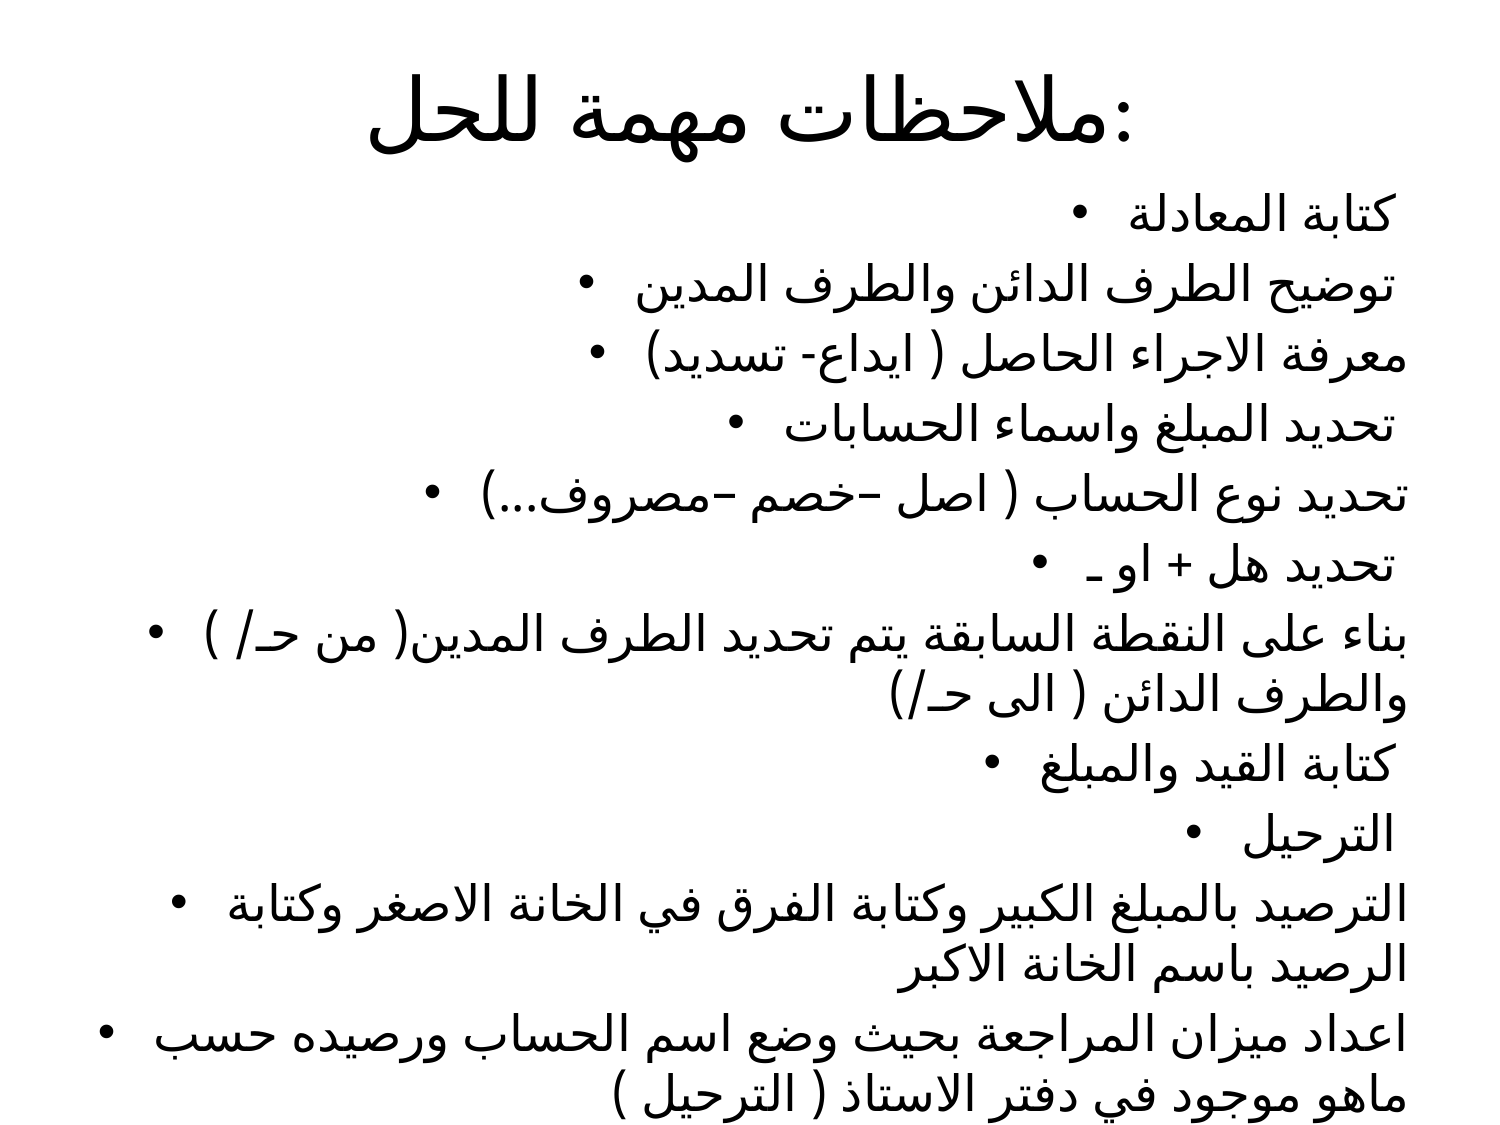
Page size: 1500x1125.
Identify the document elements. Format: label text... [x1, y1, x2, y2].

title ملاحظات مهمة للحل: [75, 45, 1425, 167]
list كتابة المعادلة توضيح الطرف الدائن والطرف المدين معرفة الاجراء الحاصل ( ايداع- تسديد) تحديد المبلغ واسماء الحسابات تحديد نوع الحساب ( اصل –خصم –مصروف...) تحديد هل + او ـ بناء على النقطة السابقة يتم تحديد الطرف المدين( من حـ/ ) والطرف الدائن ( الى حـ/) كتابة القيد والمبلغ الترحيل الترصيد بالمبلغ الكبير وكتابة الفرق في الخانة الاصغر وكتابة الرصيد باسم الخانة الاكبر اعداد ميزان المراجعة بحيث وضع اسم الحساب ورصيده حسب ماهو موجود في دفتر الاستاذ ( الترحيل ) [75, 173, 1425, 959]
